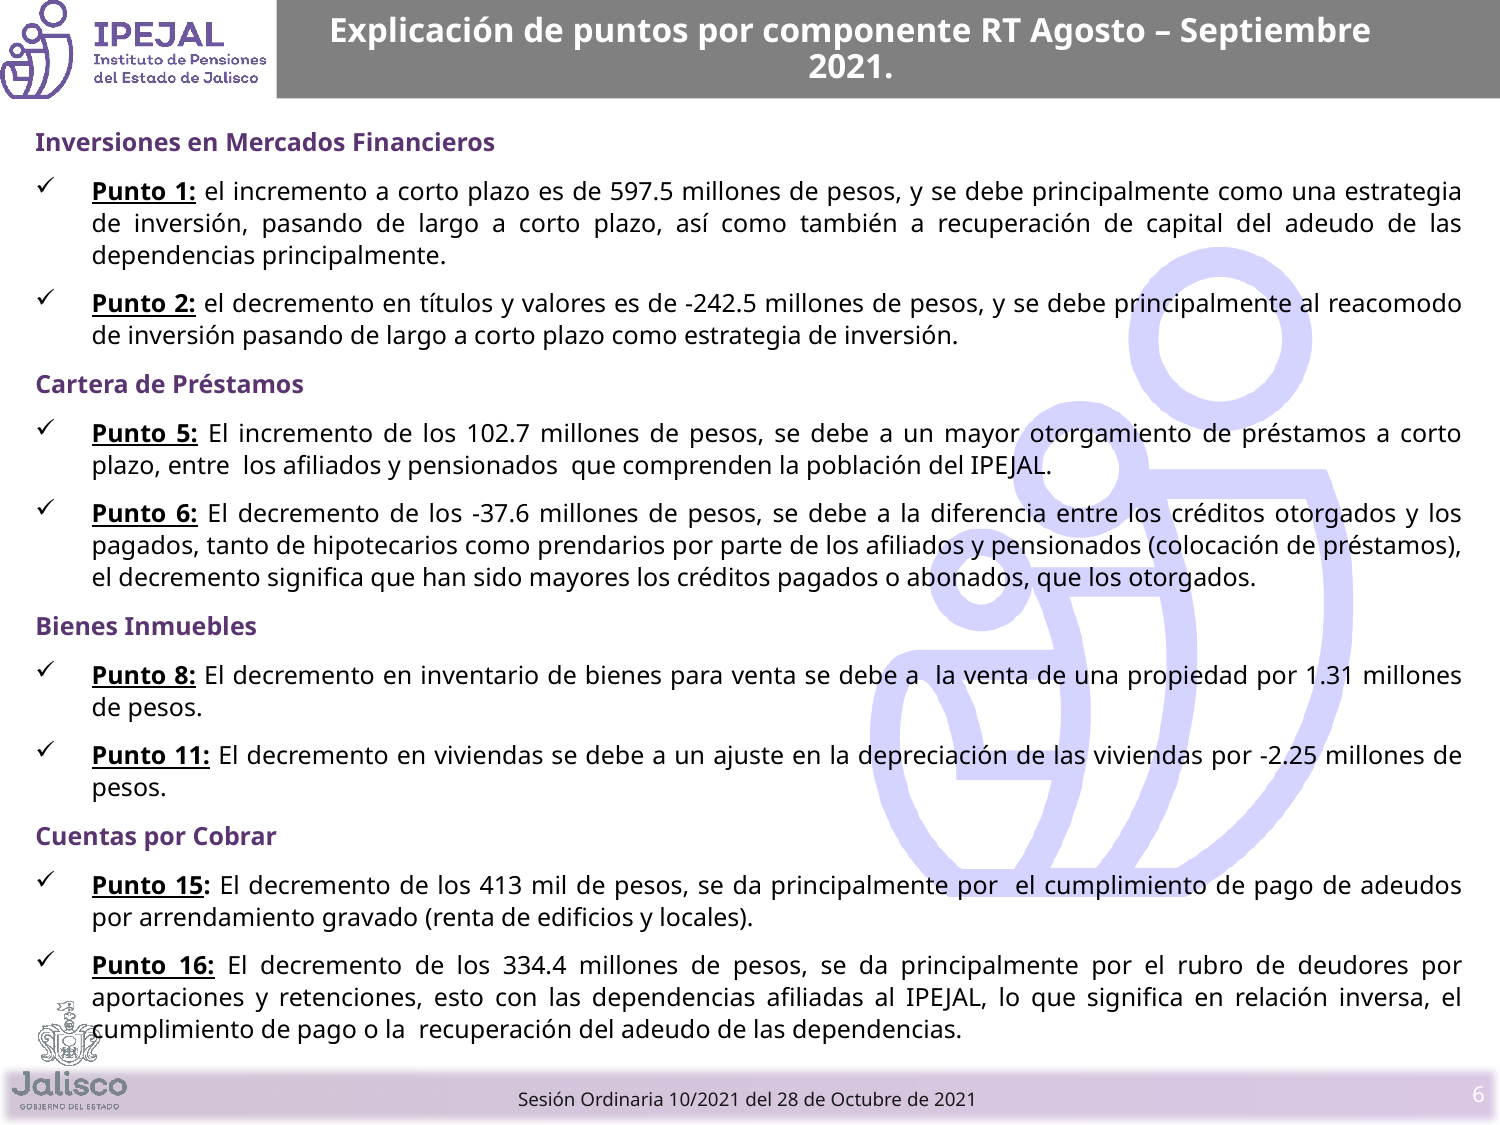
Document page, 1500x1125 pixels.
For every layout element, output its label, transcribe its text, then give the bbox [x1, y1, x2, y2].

picture [0, 993, 153, 1120]
footer Sesión Ordinaria 10/2021 del 28 de Octubre de 2021 [471, 1081, 1029, 1116]
text_box Inversiones en Mercados Financieros Punto 1: el incremento a corto plazo es de 597.5 millones de pesos, y se debe principalmente como una estrategia de inversión, pasando de largo a corto plazo, así como también a recuperación de capital del adeudo de las dependencias principalmente. Punto 2: el decremento en títulos y valores es de -242.5 millones de pesos, y se debe principalmente al reacomodo de inversión pasando de largo a corto plazo como estrategia de inversión. Cartera de Préstamos Punto 5: El incremento de los 102.7 millones de pesos, se debe a un mayor otorgamiento de préstamos a corto plazo, entre los afiliados y pensionados que comprenden la población del IPEJAL. Punto 6: El decremento de los -37.6 millones de pesos, se debe a la diferencia entre los créditos otorgados y los pagados, tanto de hipotecarios como prendarios por parte de los afiliados y pensionados (colocación de préstamos), el decremento significa que han sido mayores los créditos pagados o abonados, que los otorgados. Bienes Inmuebles Punto 8: El decremento en inventario de bienes para venta se debe a la venta de una propiedad por 1.31 millones de pesos. Punto 11: El decremento en viviendas se debe a un ajuste en la depreciación de las viviendas por -2.25 millones de pesos. Cuentas por Cobrar Punto 15: El decremento de los 413 mil de pesos, se da principalmente por el cumplimiento de pago de adeudos por arrendamiento gravado (renta de edificios y locales). Punto 16: El decremento de los 334.4 millones de pesos, se da principalmente por el rubro de deudores por aportaciones y retenciones, esto con las dependencias afiliadas al IPEJAL, lo que significa en relación inversa, el cumplimiento de pago o la recuperación del adeudo de las dependencias. [20, 117, 1480, 1052]
title Explicación de puntos por componente RT Agosto – Septiembre 2021. [277, 1, 1425, 99]
picture [0, 0, 266, 99]
slide_number 6 [1149, 1065, 1500, 1125]
